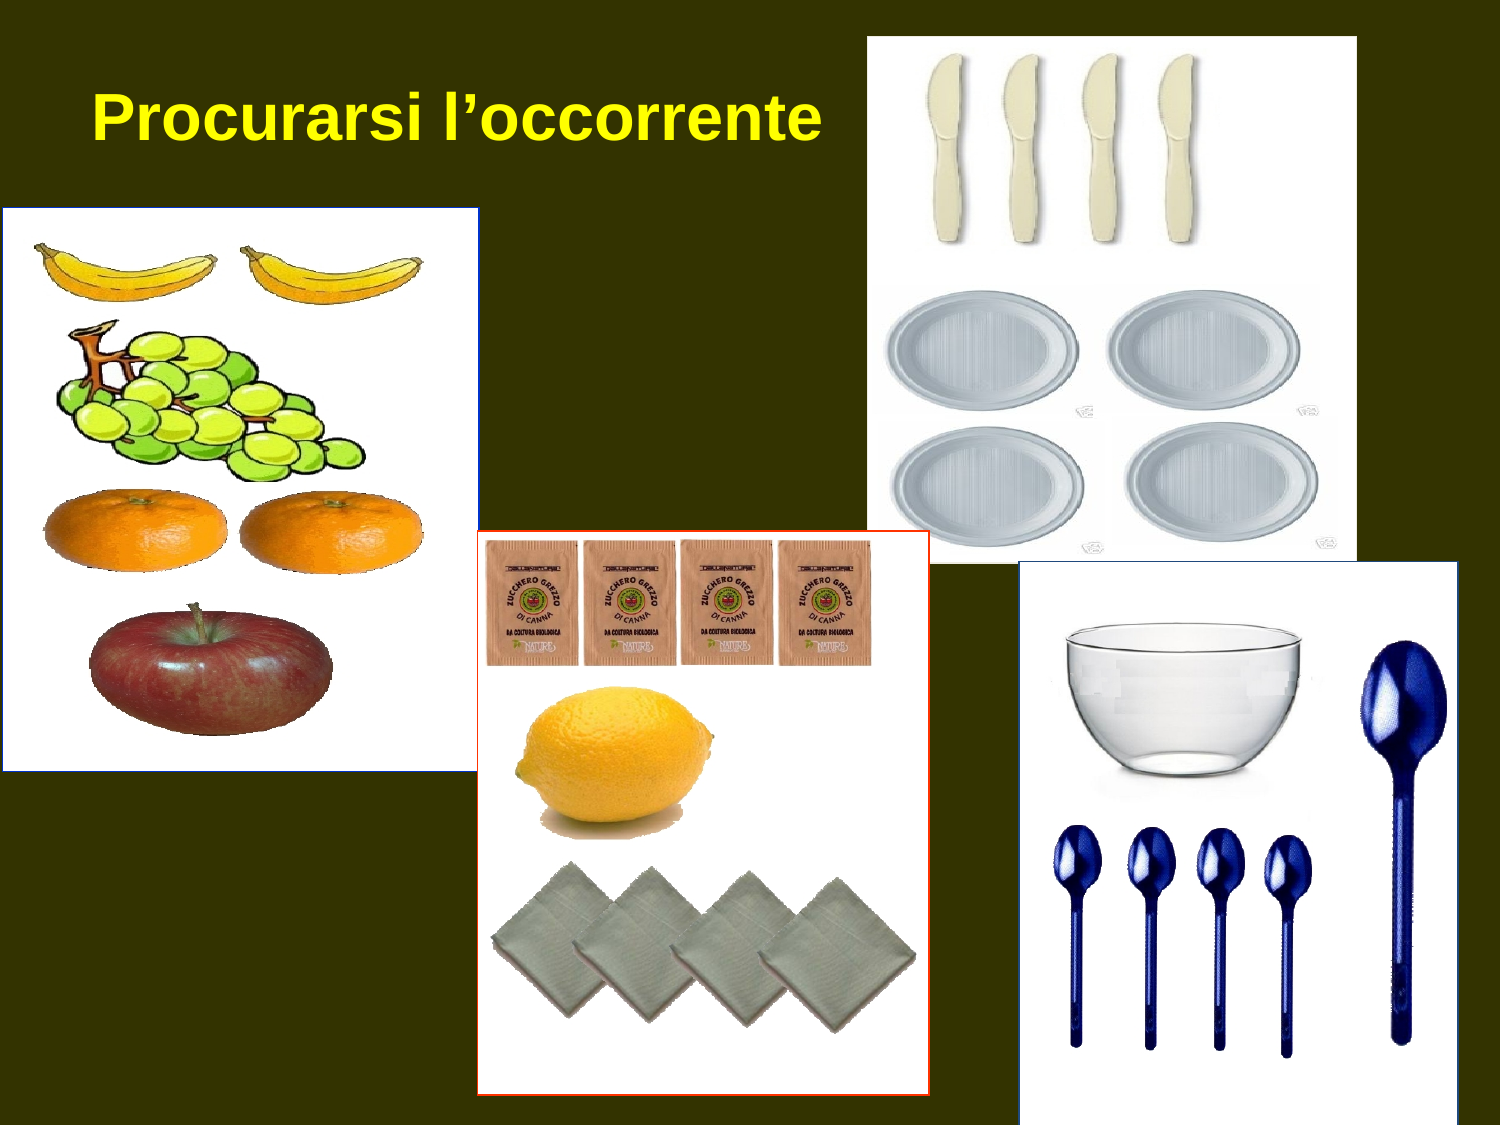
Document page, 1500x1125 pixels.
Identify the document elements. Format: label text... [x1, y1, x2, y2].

text_box Procurarsi l’occorrente [76, 66, 840, 161]
picture [2, 37, 1458, 1125]
